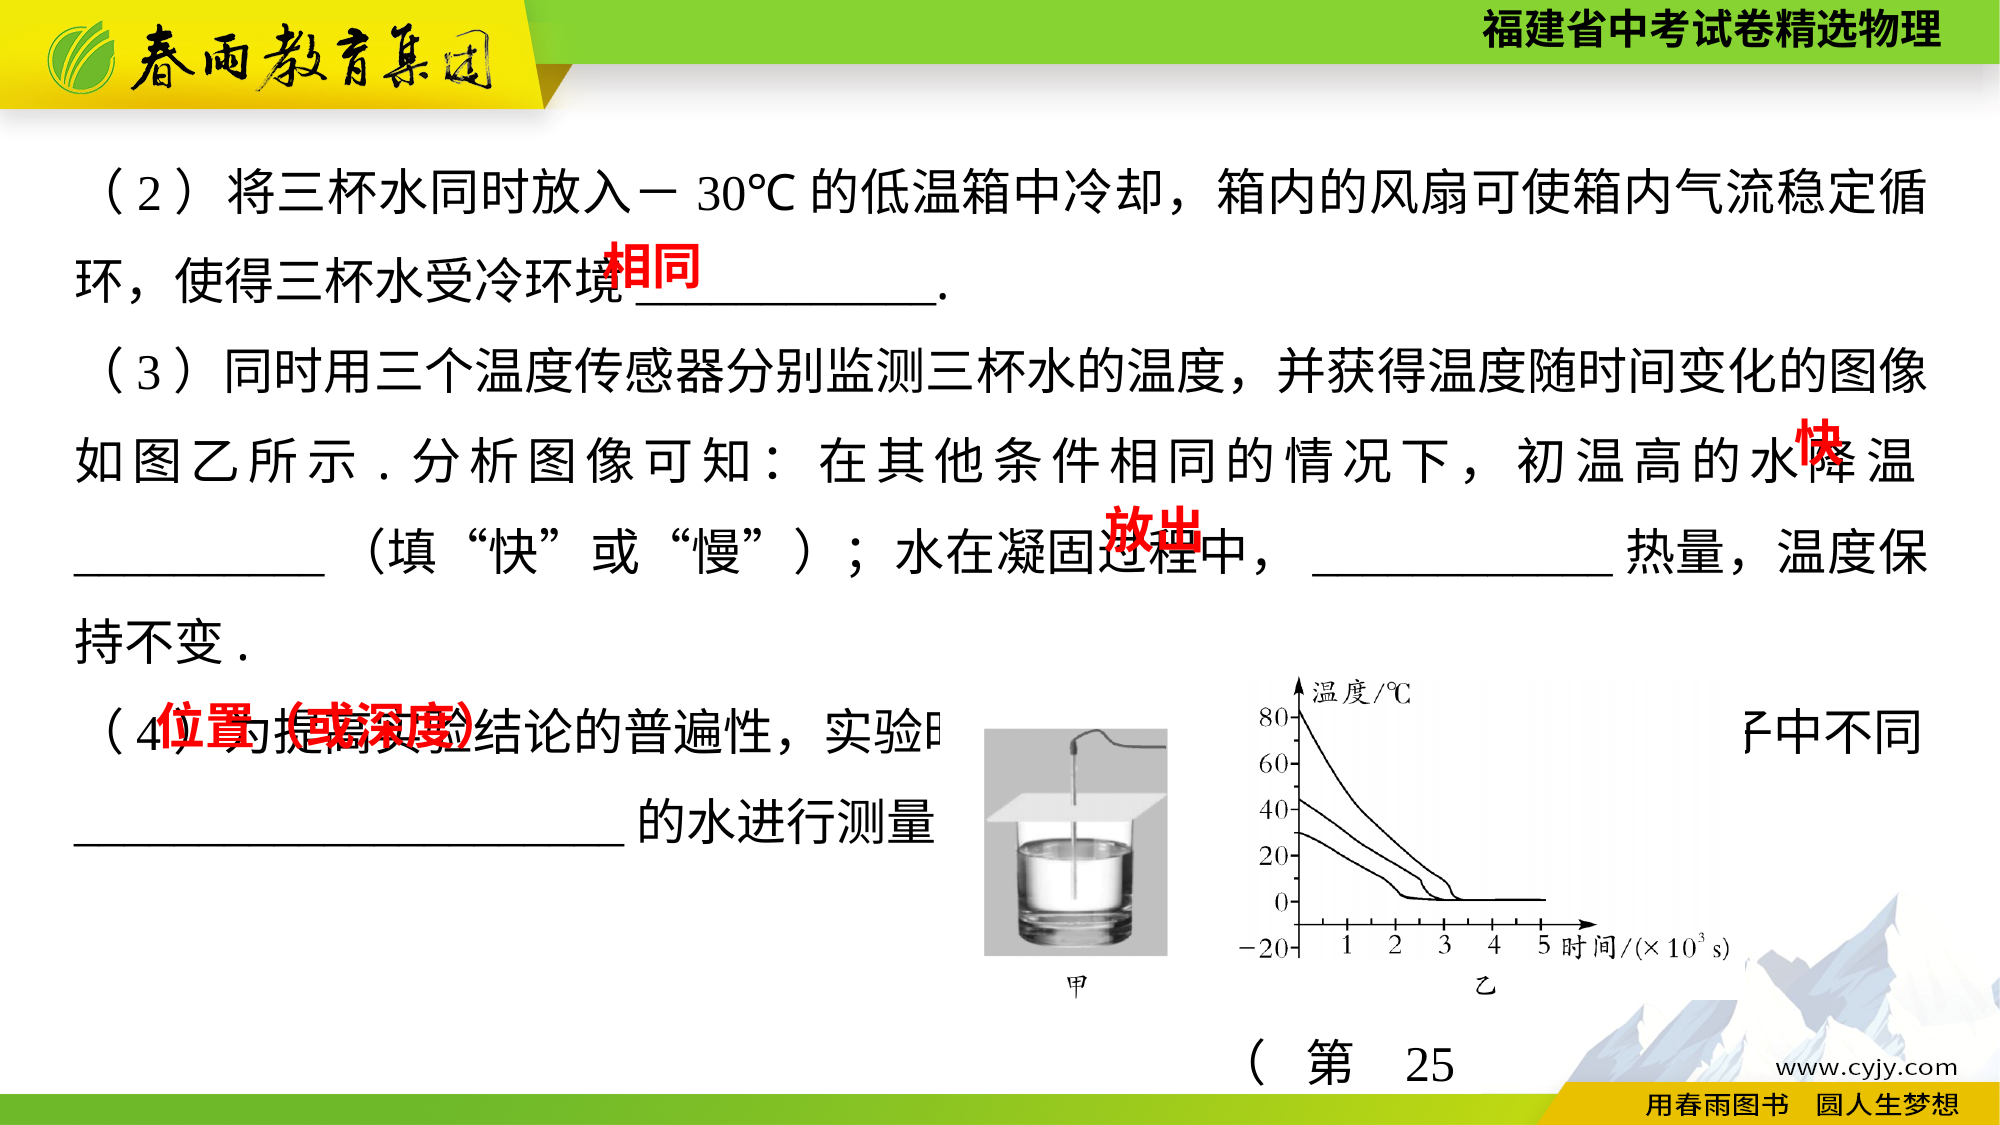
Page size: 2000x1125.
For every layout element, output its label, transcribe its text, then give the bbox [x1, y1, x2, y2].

text_box （第25题） [1202, 1008, 1482, 1099]
text_box 位置（或深度） [140, 656, 521, 762]
text_box 放出 [1090, 491, 1271, 567]
picture [0, 0, 2000, 1125]
list （2）将三杯水同时放入－30℃的低温箱中冷却，箱内的风扇可使箱内气流稳定循环，使得三杯水受冷环境____________. （3）同时用三个温度传感器分别监测三杯水的温度，并获得温度随时间变化的图像如图乙所示.分析图像可知：在其他条件相同的情况下，初温高的水降温__________（填“快”或“慢”）；水在凝固过程中，____________热量，温度保持不变. （4）为提高实验结论的普遍性，实验时应在每杯水中放入多个探头，对杯子中不同______________________的水进行测量. [59, 122, 1944, 763]
text_box 快 [1780, 404, 1860, 480]
text_box 相同 [587, 227, 718, 303]
